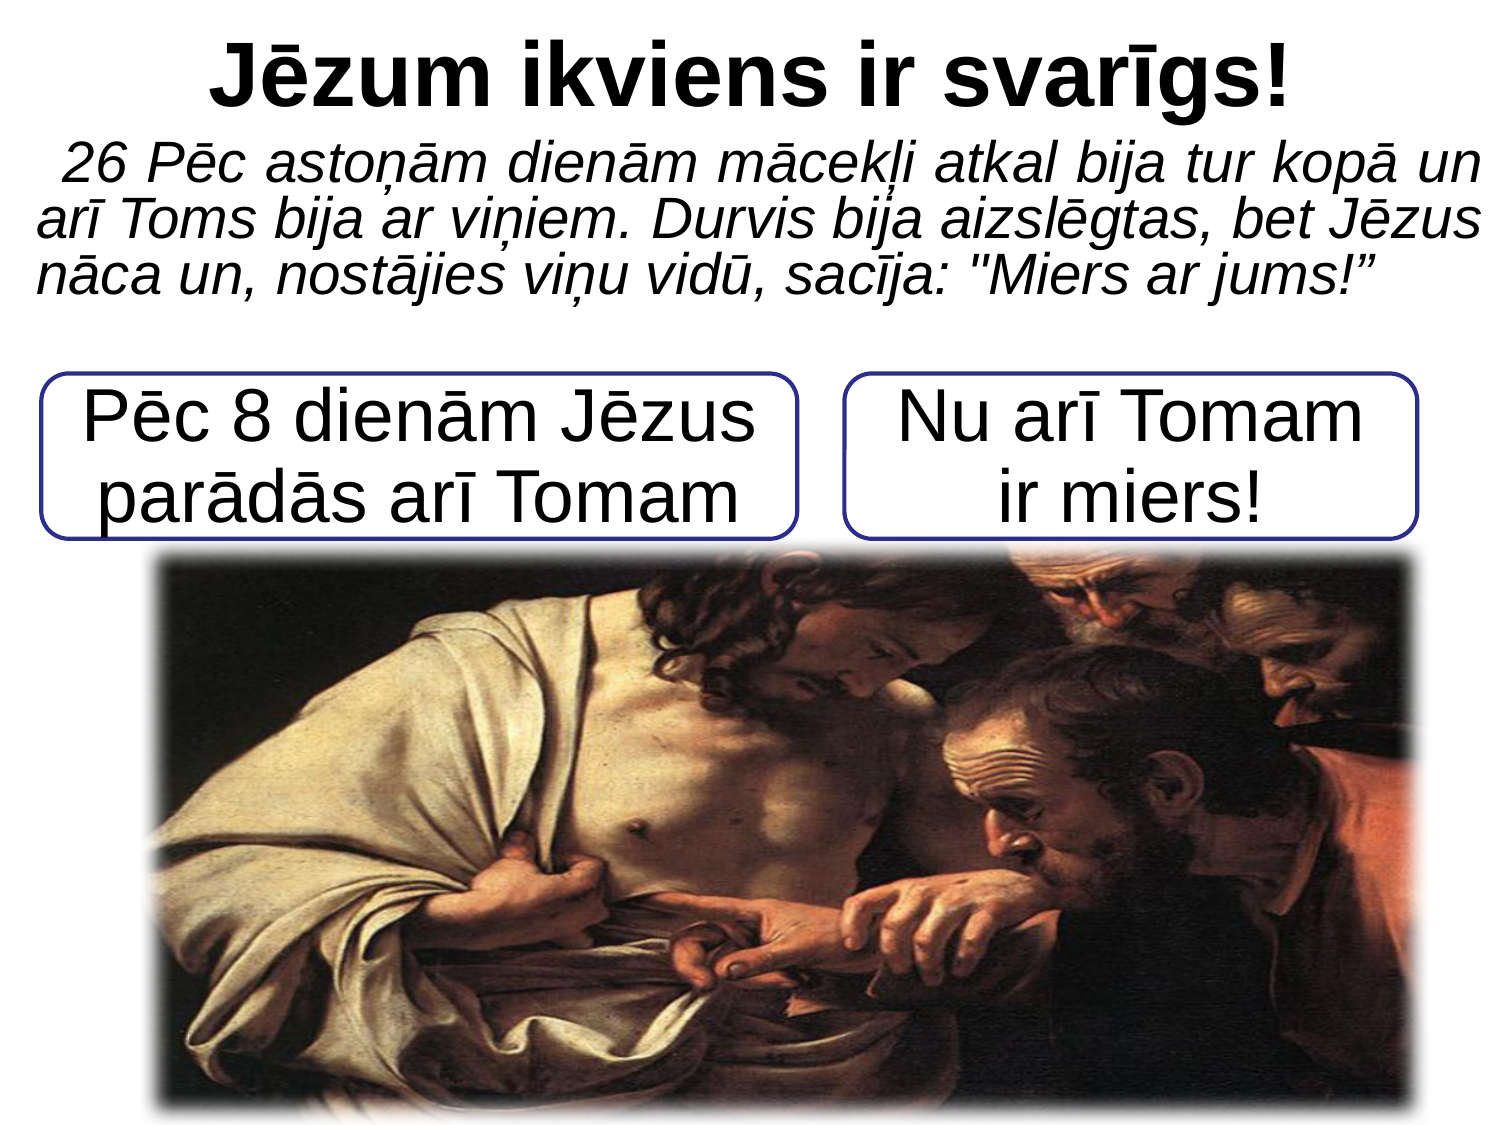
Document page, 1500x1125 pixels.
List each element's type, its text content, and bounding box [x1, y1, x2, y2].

text_box Pēc 8 dienām Jēzus parādās arī Tomam [39, 371, 800, 541]
text_box Jēzum ikviens ir svarīgs! [76, 0, 1427, 140]
picture [140, 538, 1429, 1125]
text_box Nu arī Tomam ir miers! [842, 371, 1420, 537]
list 26 Pēc astoņām dienām mācekļi atkal bija tur kopā un arī Toms bija ar viņiem. Durvis bija aizslēgtas, bet Jēzus nāca un, nostājies viņu vidū, sacīja: "Miers ar jums!” [0, 129, 1500, 386]
